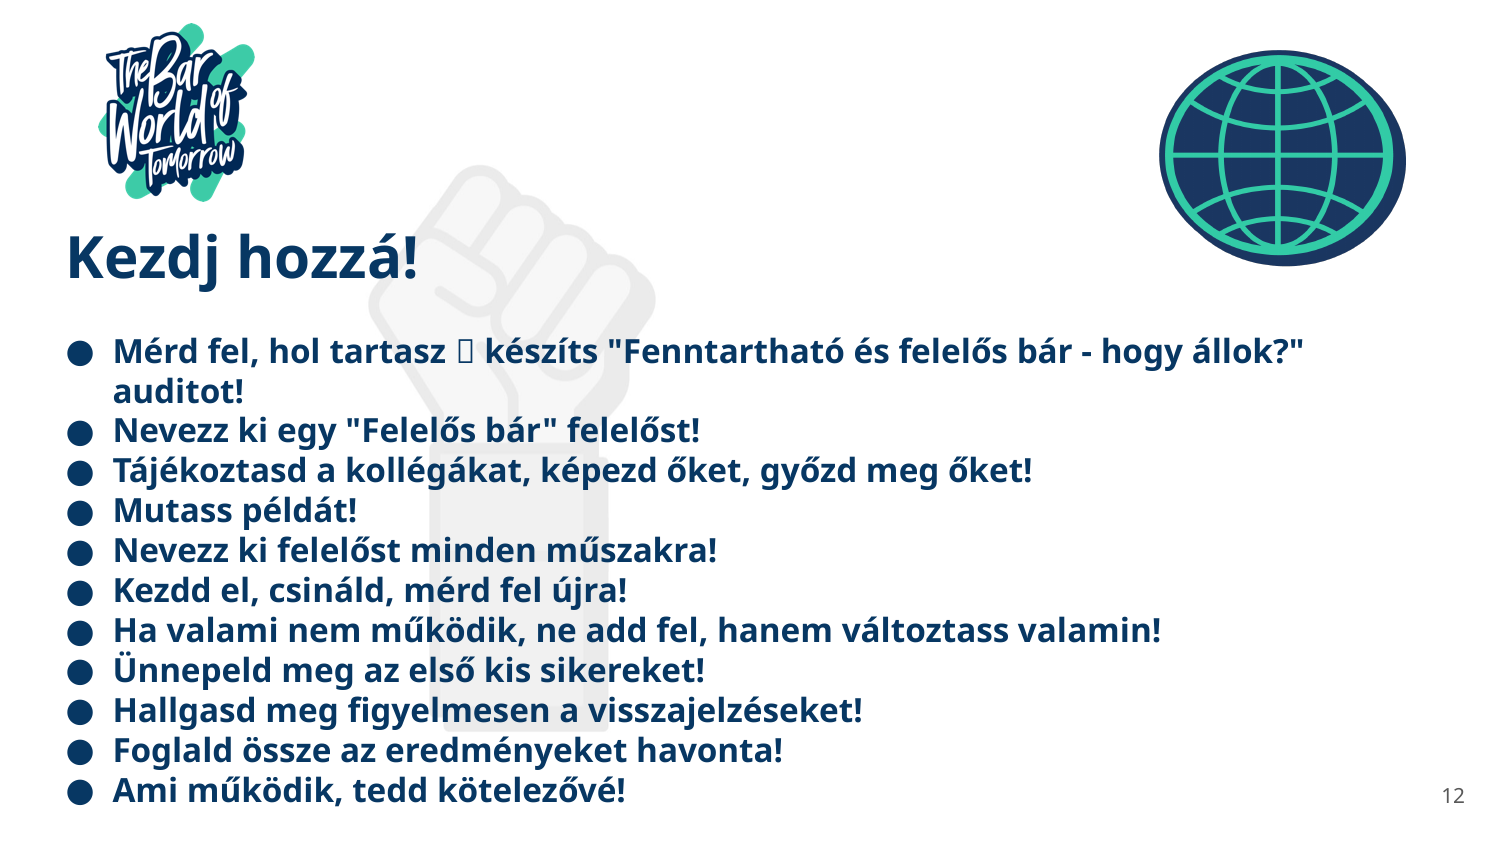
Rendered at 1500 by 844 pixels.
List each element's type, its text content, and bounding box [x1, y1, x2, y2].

slide_number 12 [1447, 764, 1480, 830]
picture [52, 23, 969, 204]
picture [1117, 13, 1440, 297]
subtitle Kezdj hozzá! Mérd fel, hol tartasz  készíts "Fenntartható és felelős bár - hogy állok?" auditot! Nevezz ki egy "Felelős bár" felelőst! Tájékoztasd a kollégákat, képezd őket, győzd meg őket! Mutass példát! Nevezz ki felelőst minden műszakra! Kezdd el, csináld, mérd fel újra! Ha valami nem működik, ne add fel, hanem változtass valamin! Ünnepeld meg az első kis sikereket! Hallgasd meg figyelmesen a visszajelzéseket! Foglald össze az eredményeket havonta! Ami működik, tedd kötelezővé! [50, 204, 1447, 844]
